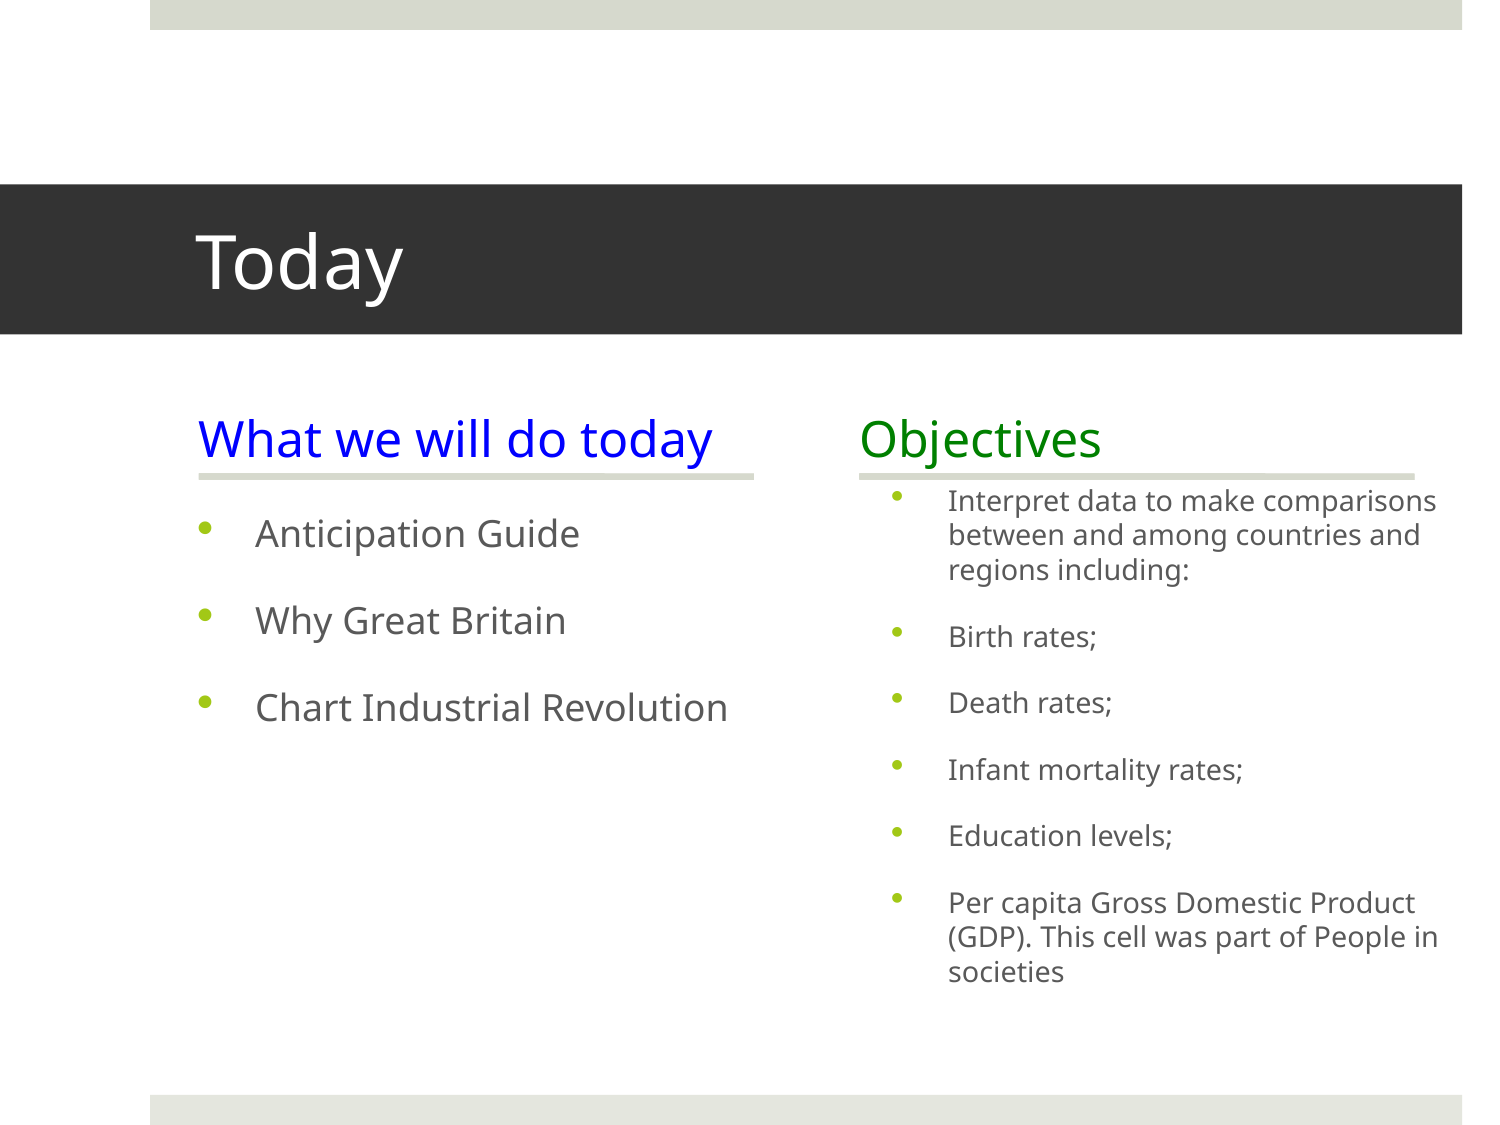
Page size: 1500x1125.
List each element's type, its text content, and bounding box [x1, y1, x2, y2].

list What we will do today [183, 331, 769, 475]
list Interpret data to make comparisons between and among countries and regions including: Birth rates; Death rates; Infant mortality rates; Education levels; Per capita Gross Domestic Product (GDP). This cell was part of People in societies [877, 474, 1463, 1002]
list Objectives [844, 331, 1430, 475]
title Today [0, 184, 1463, 335]
list Anticipation Guide Why Great Britain Chart Industrial Revolution [183, 502, 769, 1030]
